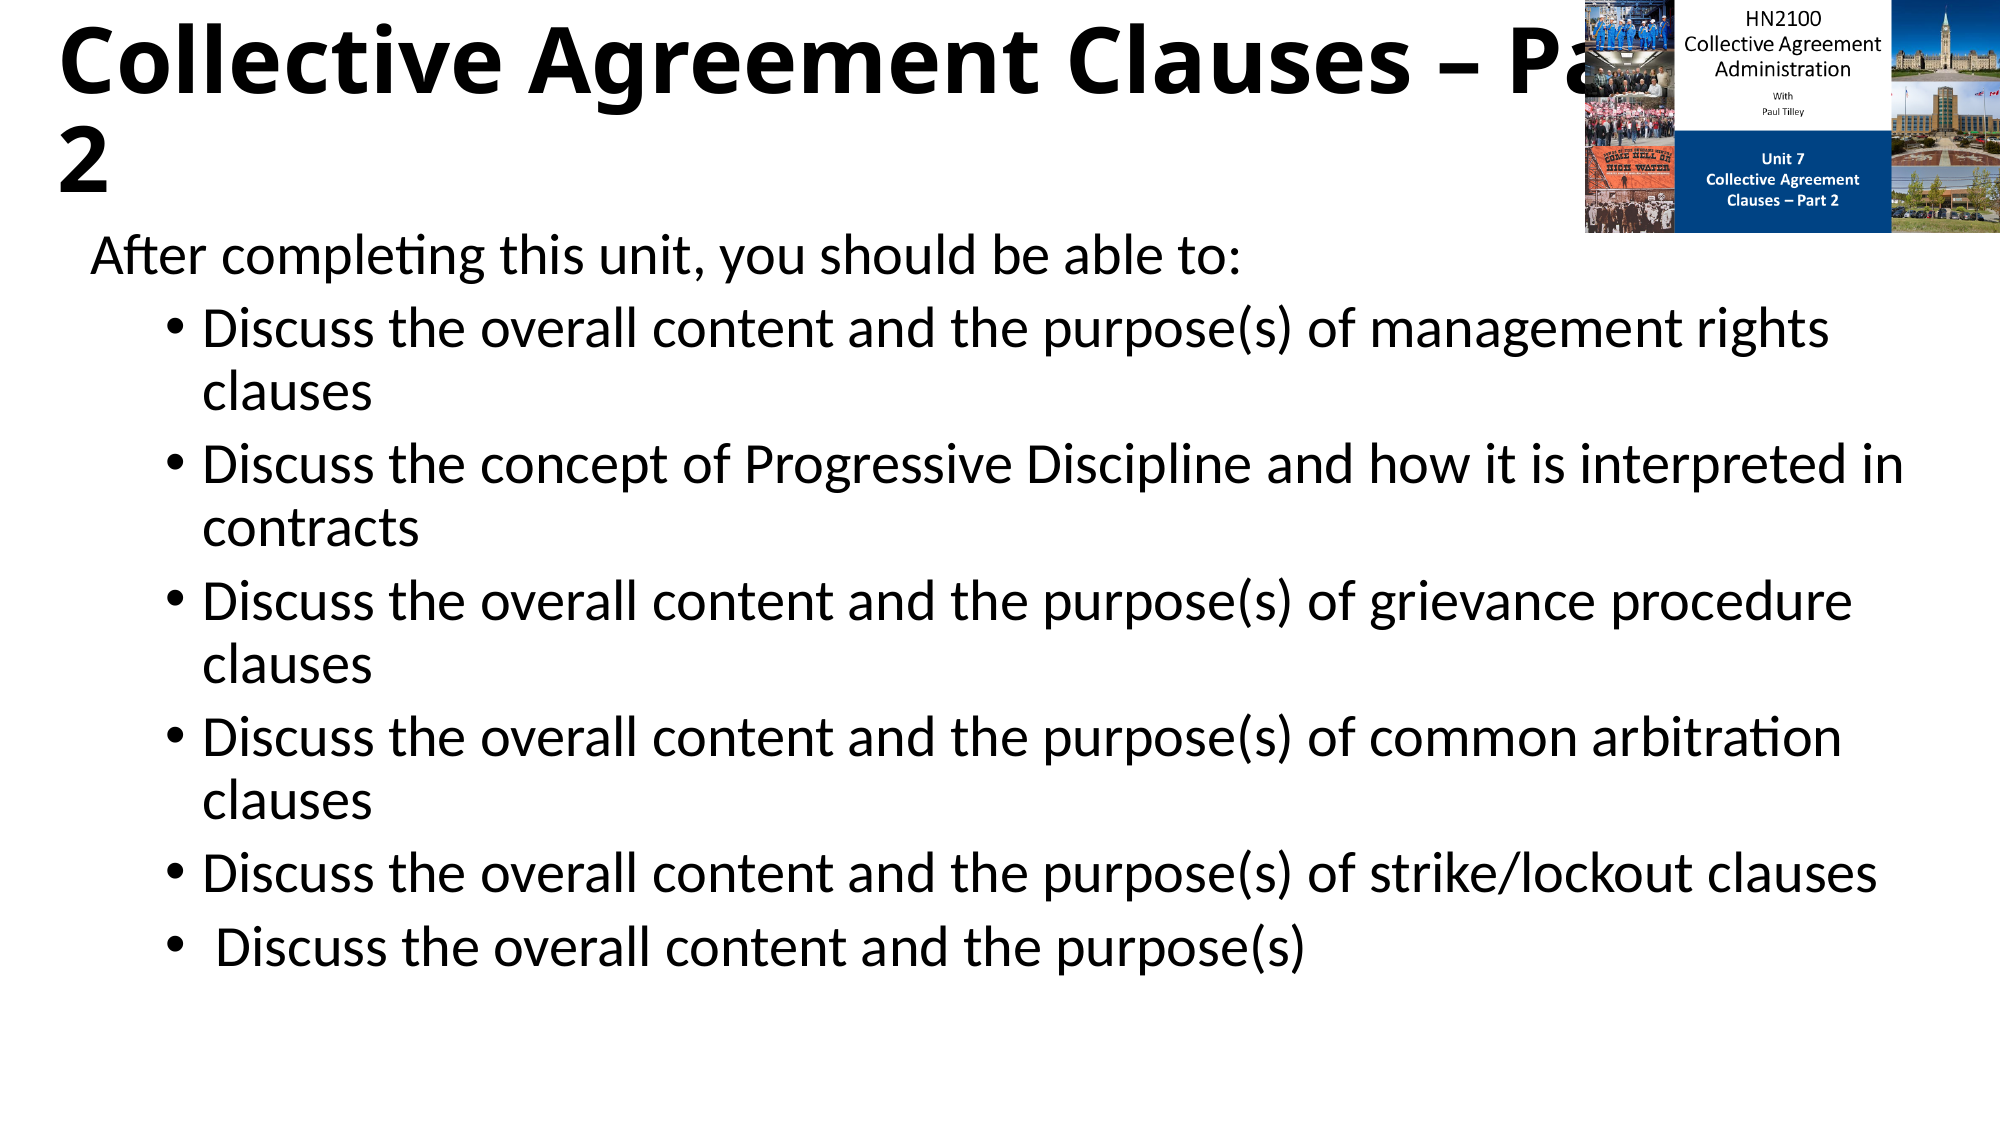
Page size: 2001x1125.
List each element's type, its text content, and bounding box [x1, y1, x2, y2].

list After completing this unit, you should be able to: Discuss the overall content and the purpose(s) of management rights clauses Discuss the concept of Progressive Discipline and how it is interpreted in contracts Discuss the overall content and the purpose(s) of grievance procedure clauses Discuss the overall content and the purpose(s) of common arbitration clauses Discuss the overall content and the purpose(s) of strike/lockout clauses Discuss the overall content and the purpose(s) [75, 216, 1956, 931]
title Collective Agreement Clauses – Part 2 [42, 59, 1585, 278]
picture [1585, 0, 2000, 233]
